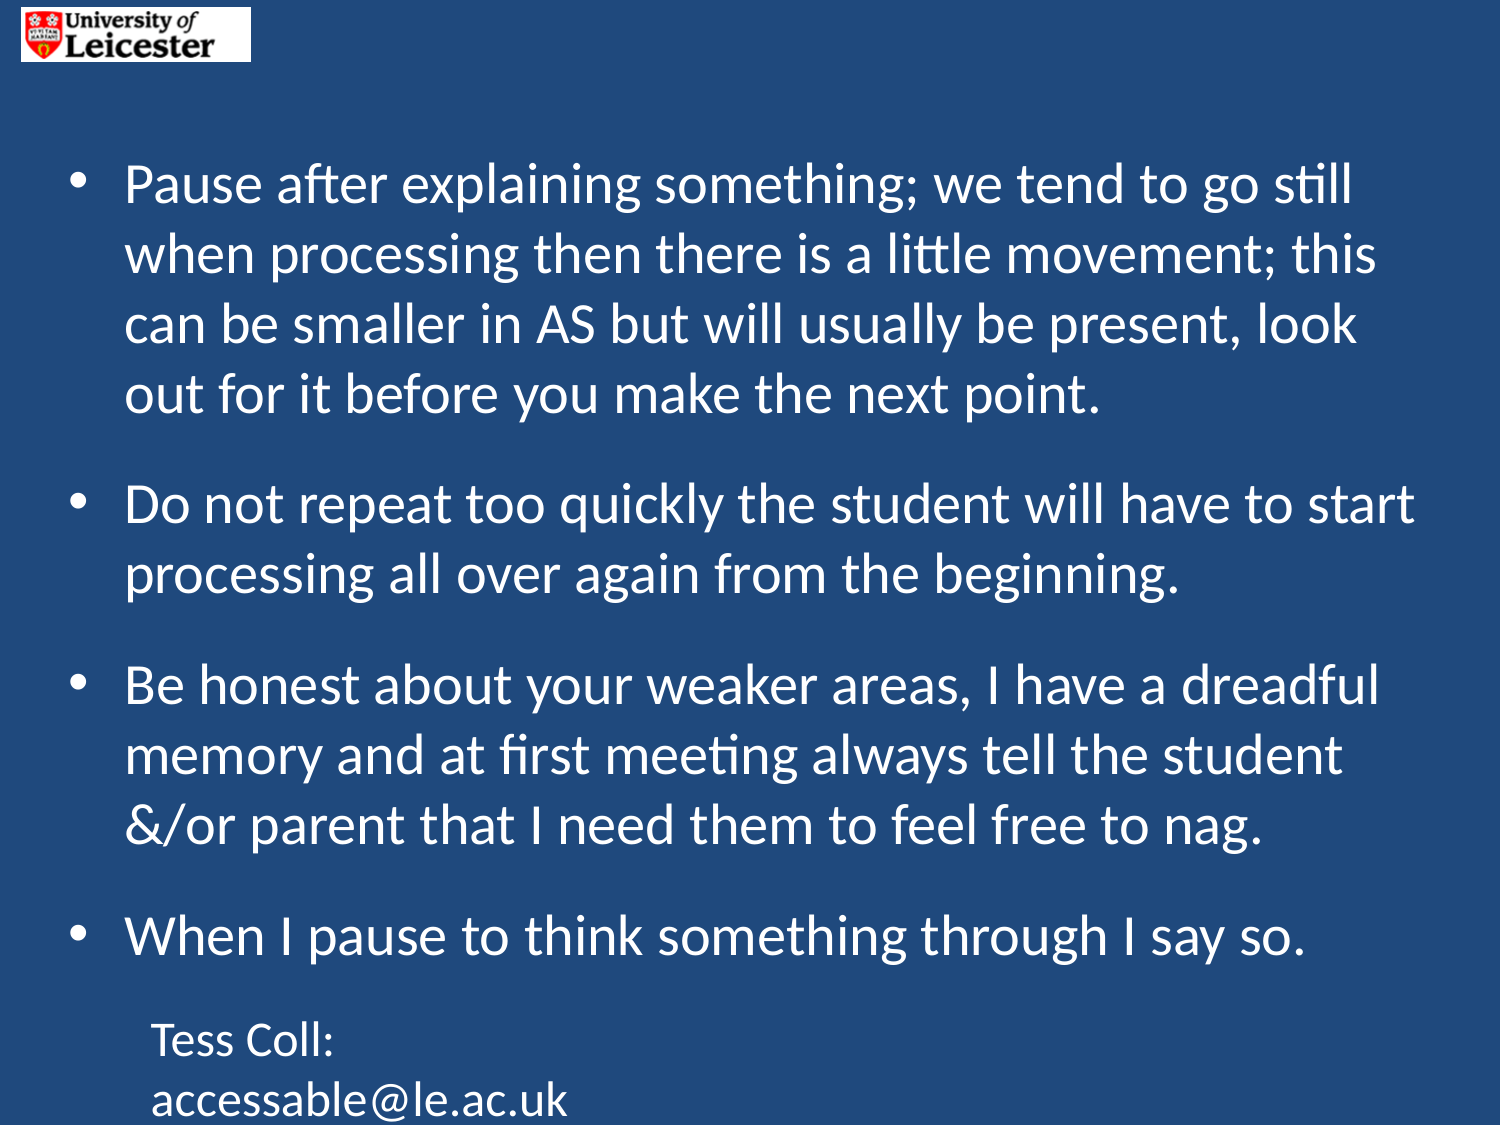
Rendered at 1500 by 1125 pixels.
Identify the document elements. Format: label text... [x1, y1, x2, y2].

picture [20, 7, 251, 62]
text_box Tess Coll: accessable@le.ac.uk [135, 999, 762, 1125]
list Pause after explaining something; we tend to go still when processing then there is a little movement; this can be smaller in AS but will usually be present, look out for it before you make the next point. Do not repeat too quickly the student will have to start processing all over again from the beginning. Be honest about your weaker areas, I have a dreadful memory and at first meeting always tell the student &/or parent that I need them to feel free to nag. When I pause to think something through I say so. [53, 137, 1447, 1012]
